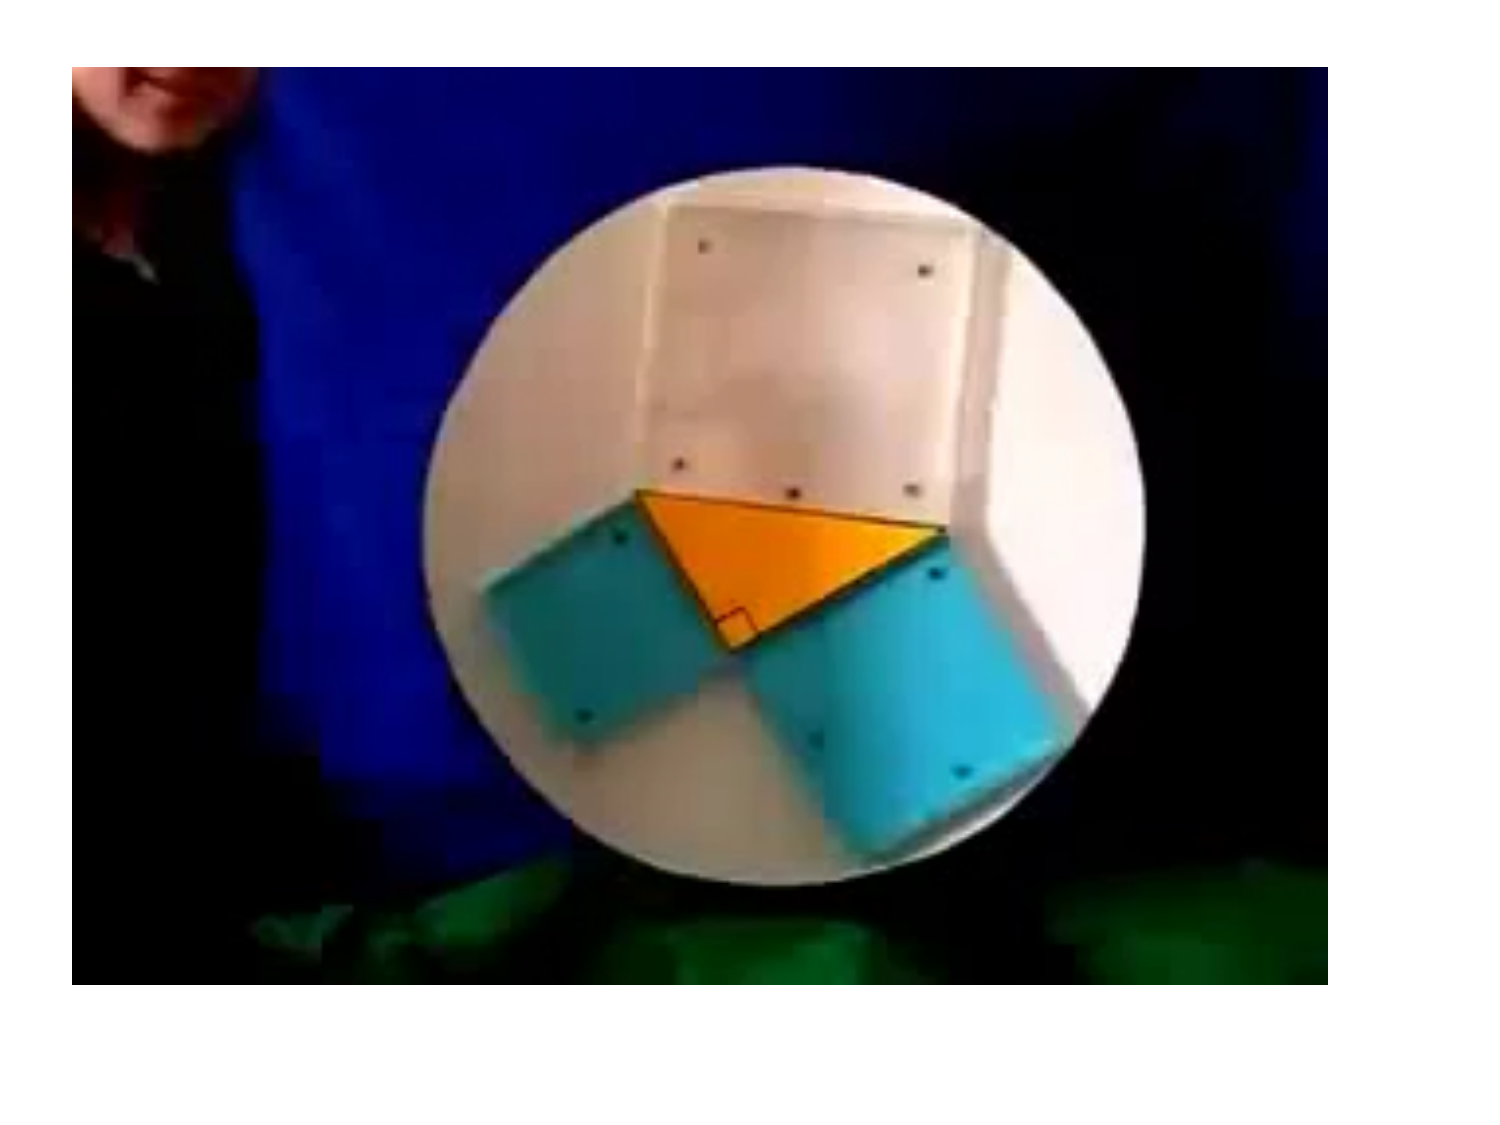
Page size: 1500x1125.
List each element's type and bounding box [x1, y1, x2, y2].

text_box [71, 66, 1330, 986]
